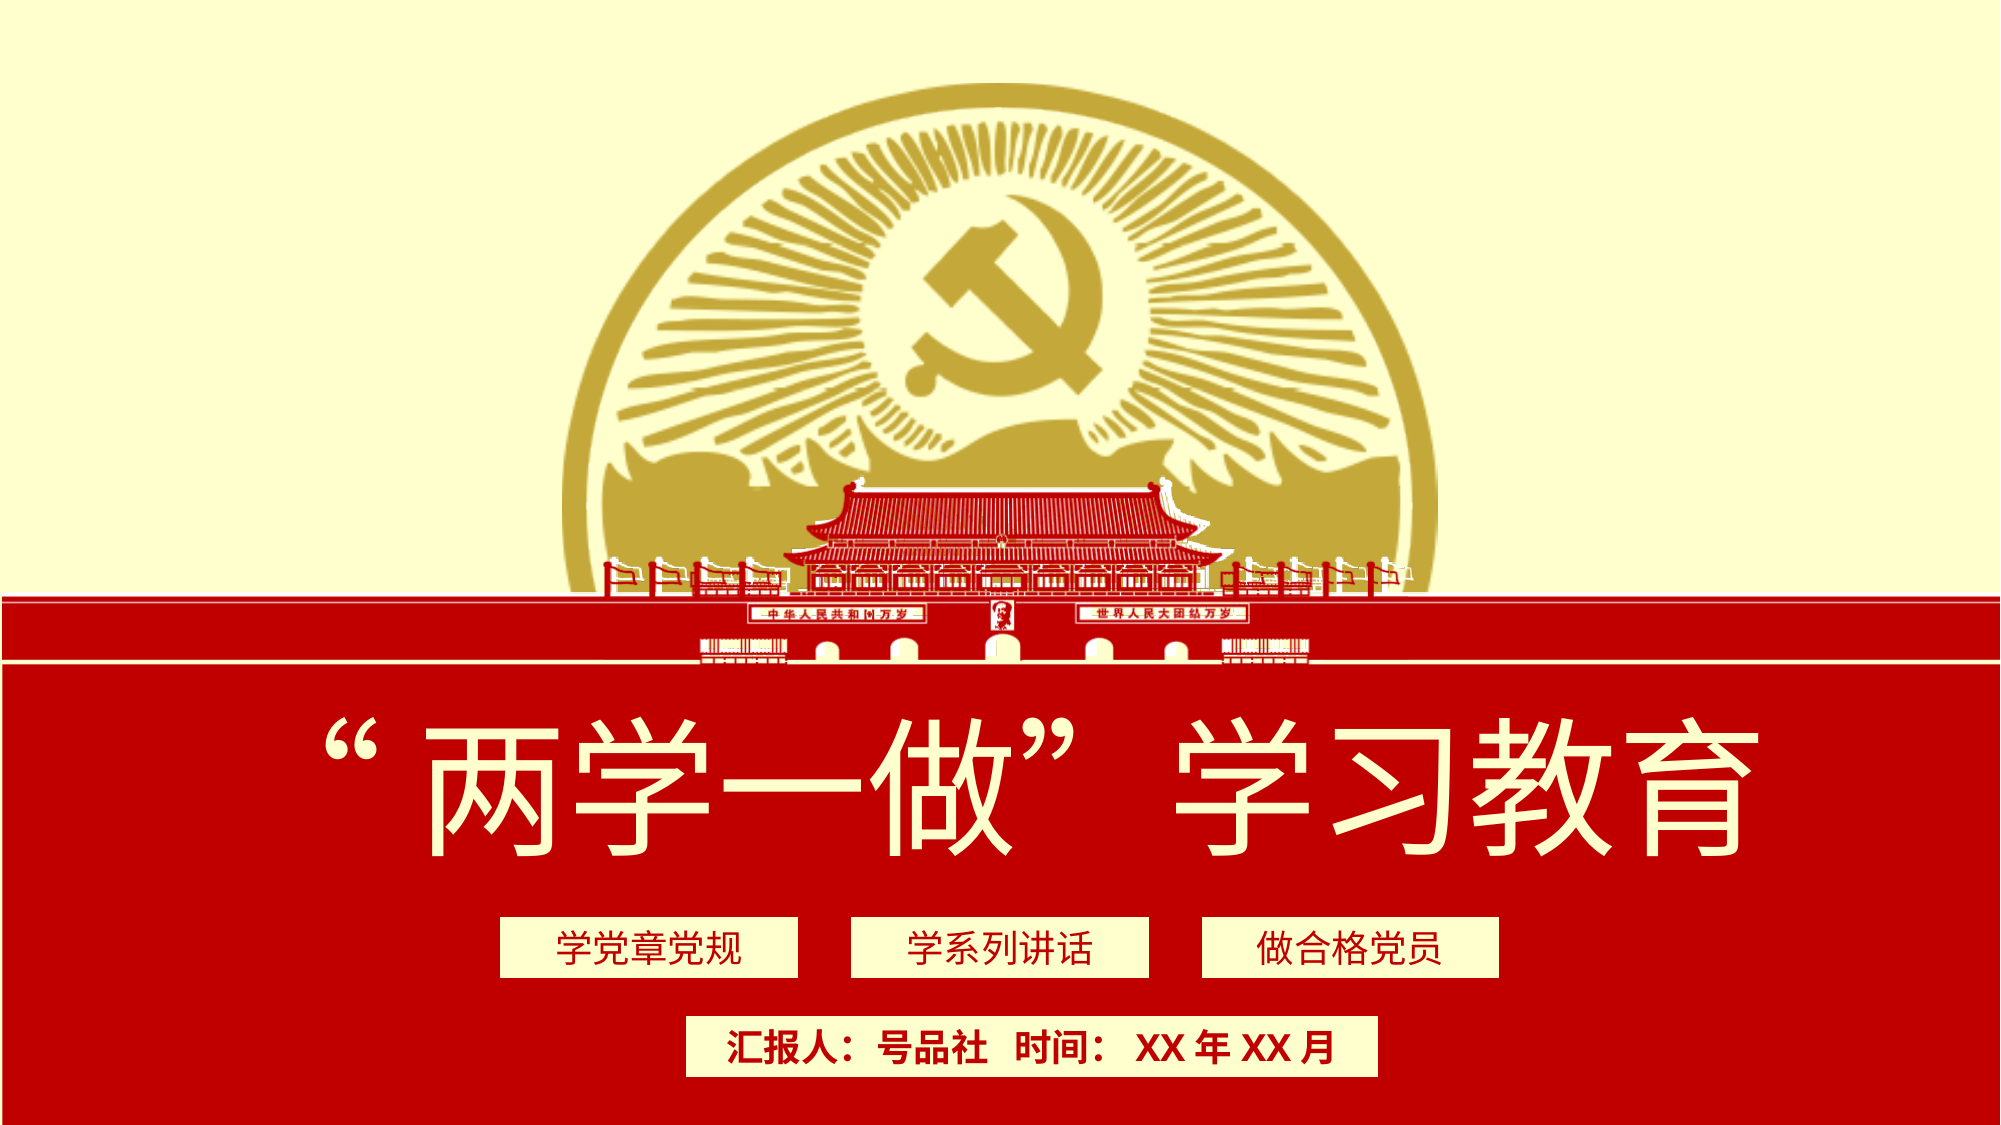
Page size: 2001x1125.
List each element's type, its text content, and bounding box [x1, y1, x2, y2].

text_box “两学一做”学习教育 [217, 686, 1783, 882]
text_box 学党章党规 [495, 912, 803, 983]
text_box [2, 666, 2000, 1125]
text_box 汇报人：号品社 时间：XX年XX月 [681, 1011, 1383, 1083]
picture [2, 83, 2000, 666]
text_box 学系列讲话 [846, 912, 1154, 983]
text_box 做合格党员 [1197, 912, 1505, 983]
